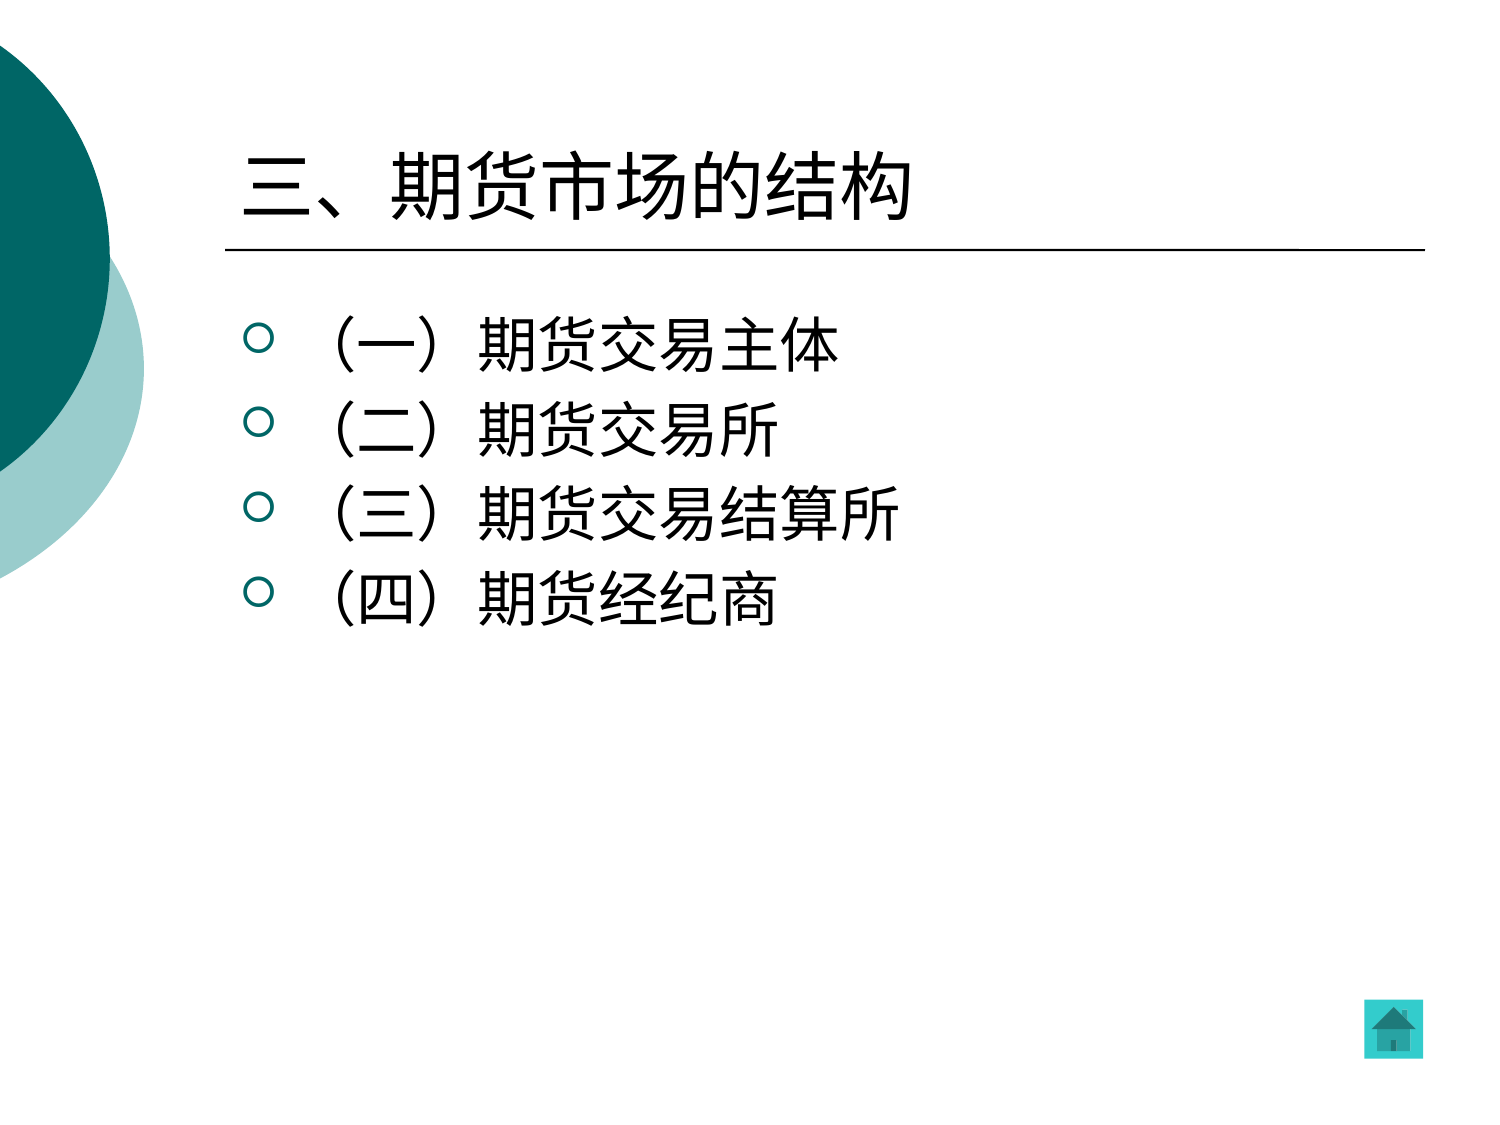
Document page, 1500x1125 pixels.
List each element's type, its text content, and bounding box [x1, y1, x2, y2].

list （一）期货交易主体 （二）期货交易所 （三）期货交易结算所 （四）期货经纪商 [224, 299, 1425, 975]
title 三、期货市场的结构 [224, 49, 1425, 238]
text_box [1364, 999, 1424, 1059]
